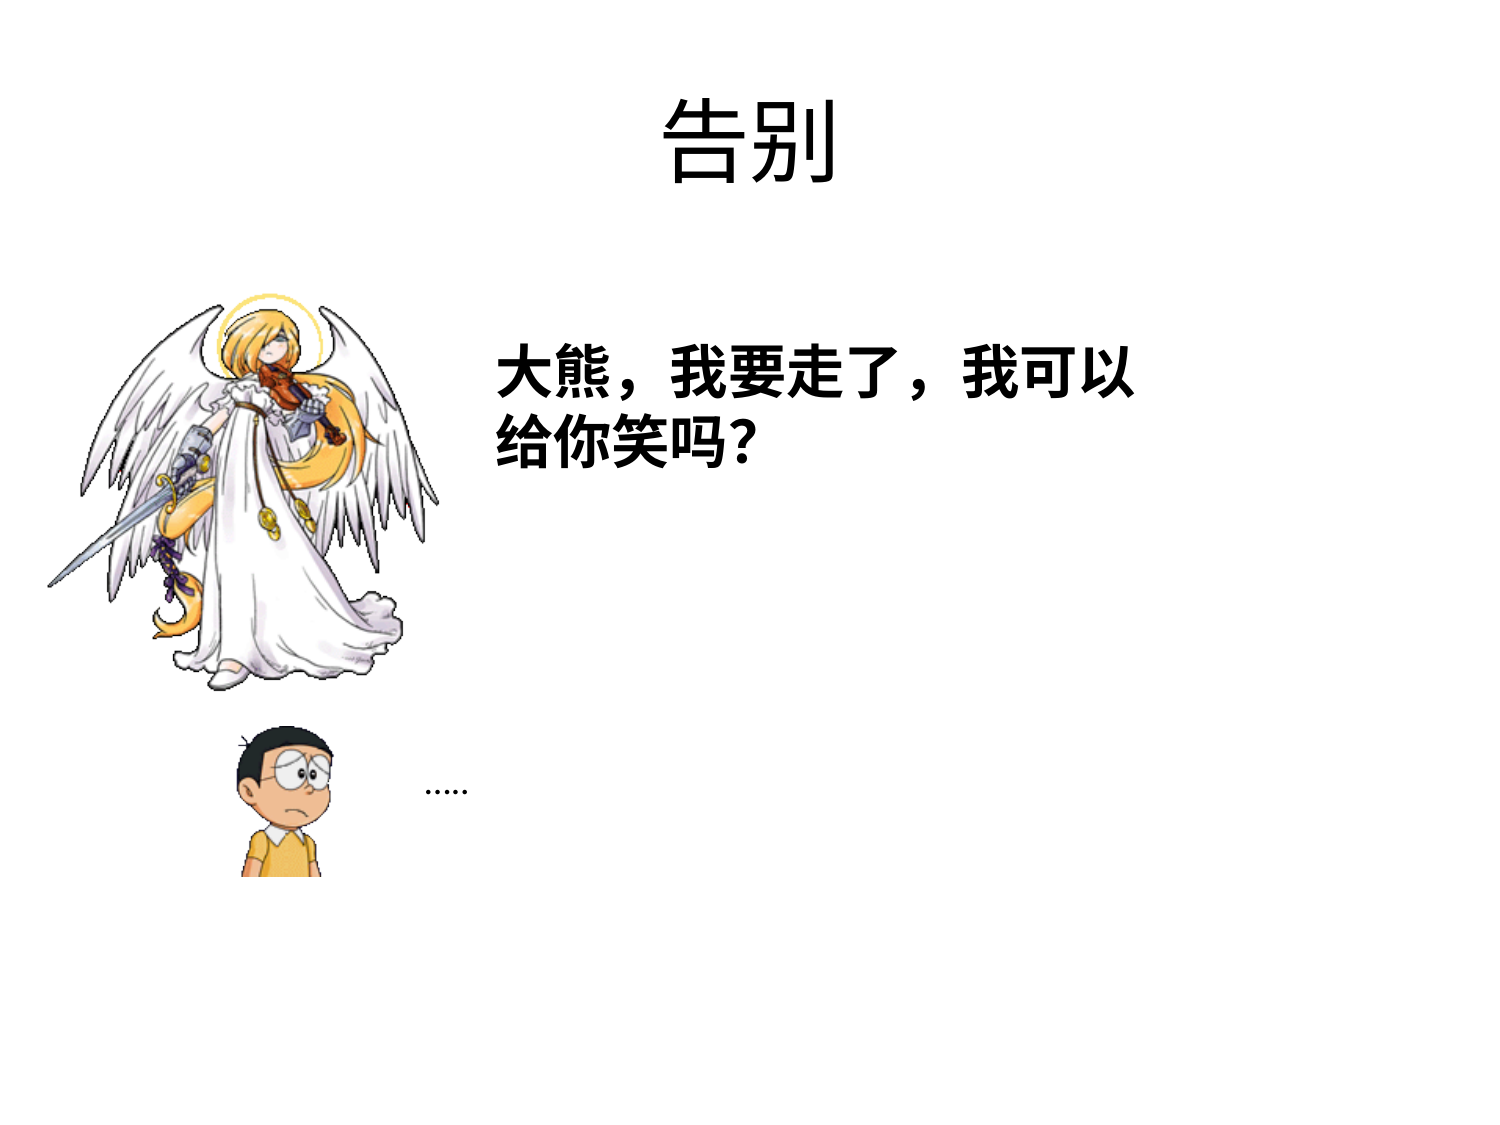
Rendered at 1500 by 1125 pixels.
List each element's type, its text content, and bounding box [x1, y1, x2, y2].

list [46, 292, 441, 694]
title 告别 [75, 45, 1425, 233]
picture [210, 726, 362, 877]
text_box 大熊，我要走了，我可以给你笑吗？ [480, 328, 1172, 483]
text_box ….. [410, 749, 1055, 810]
